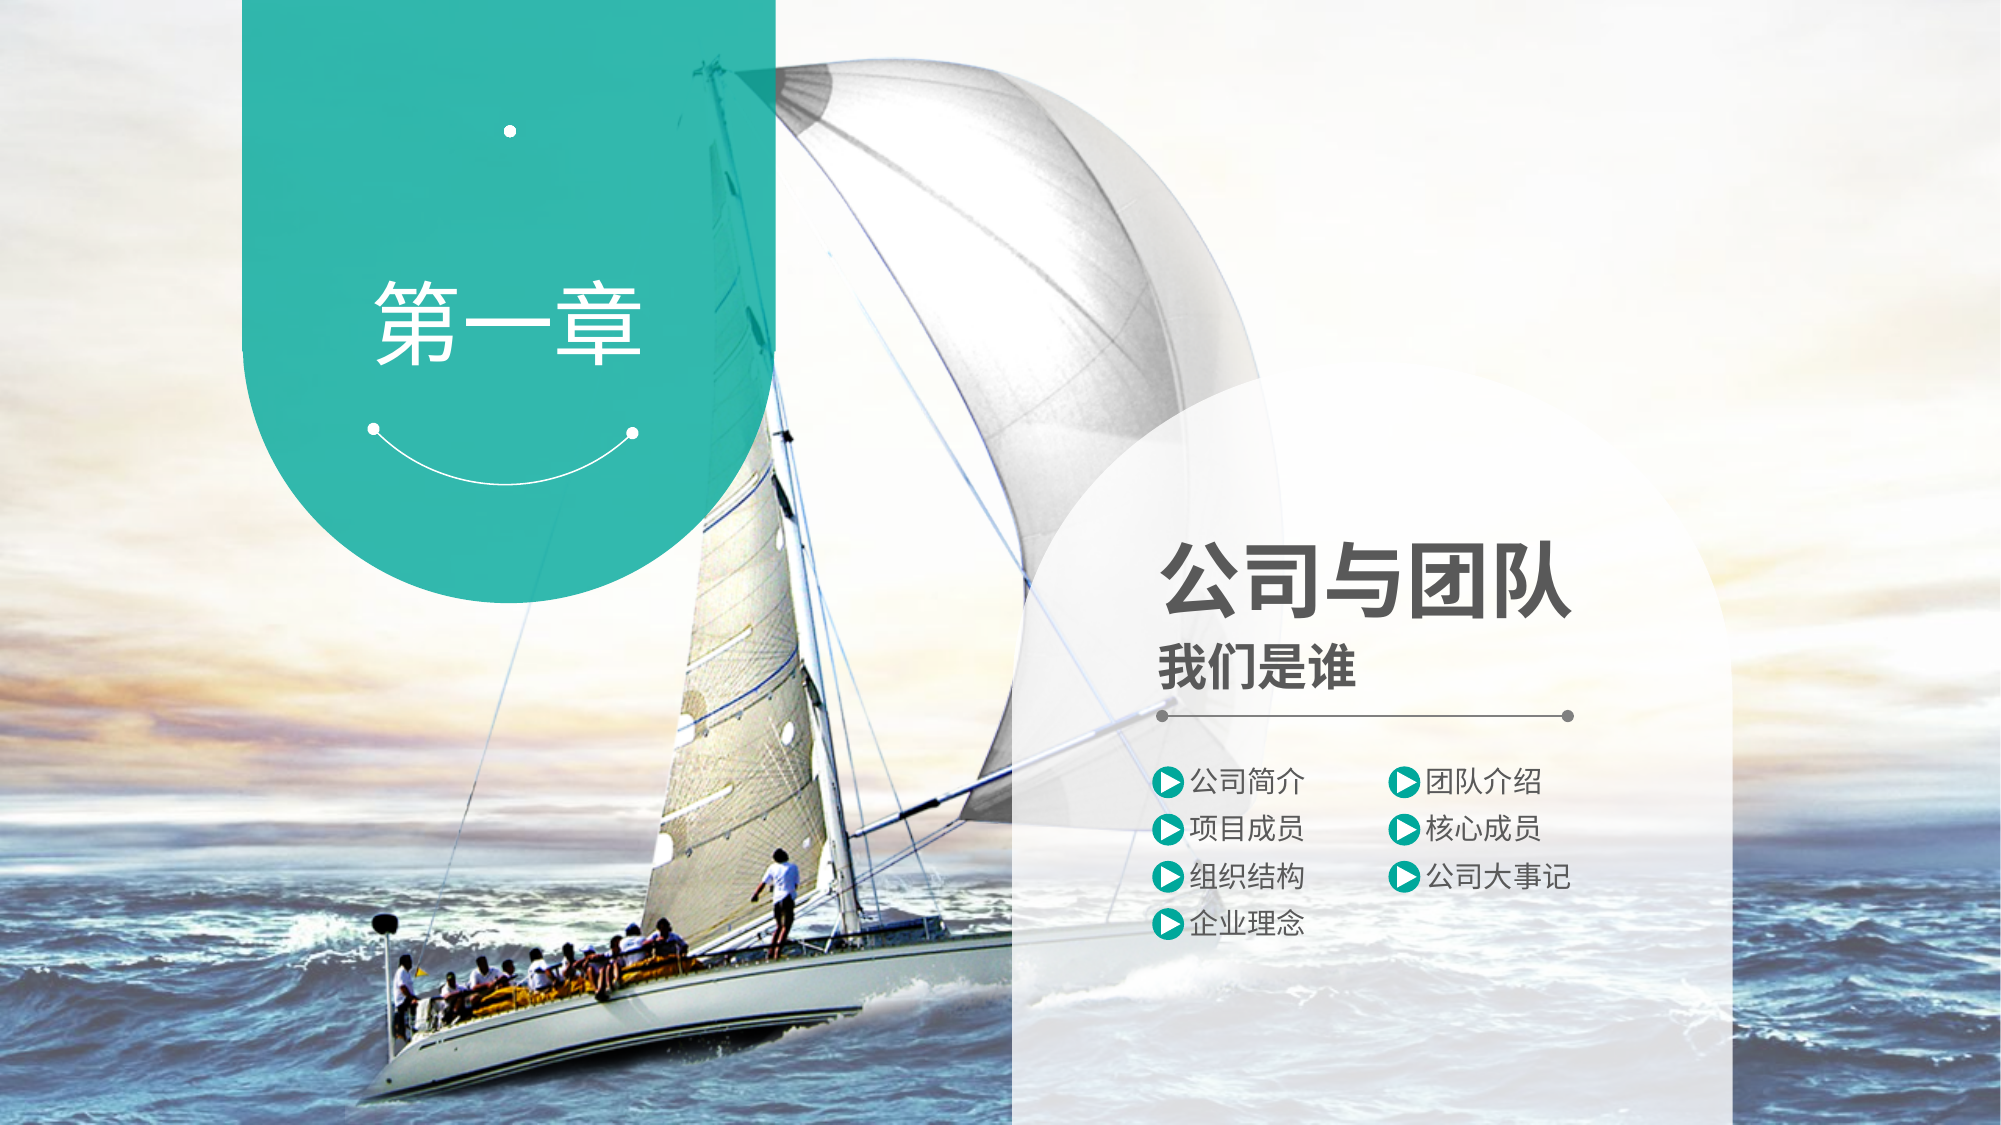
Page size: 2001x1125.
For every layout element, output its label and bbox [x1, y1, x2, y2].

text_box [1154, 857, 1389, 894]
text_box [1390, 763, 1627, 799]
text_box [1390, 810, 1627, 847]
text_box [1154, 904, 1391, 941]
picture [0, 0, 2001, 1125]
text_box [1154, 810, 1389, 847]
text_box [1154, 763, 1388, 799]
text_box [1390, 857, 1627, 894]
